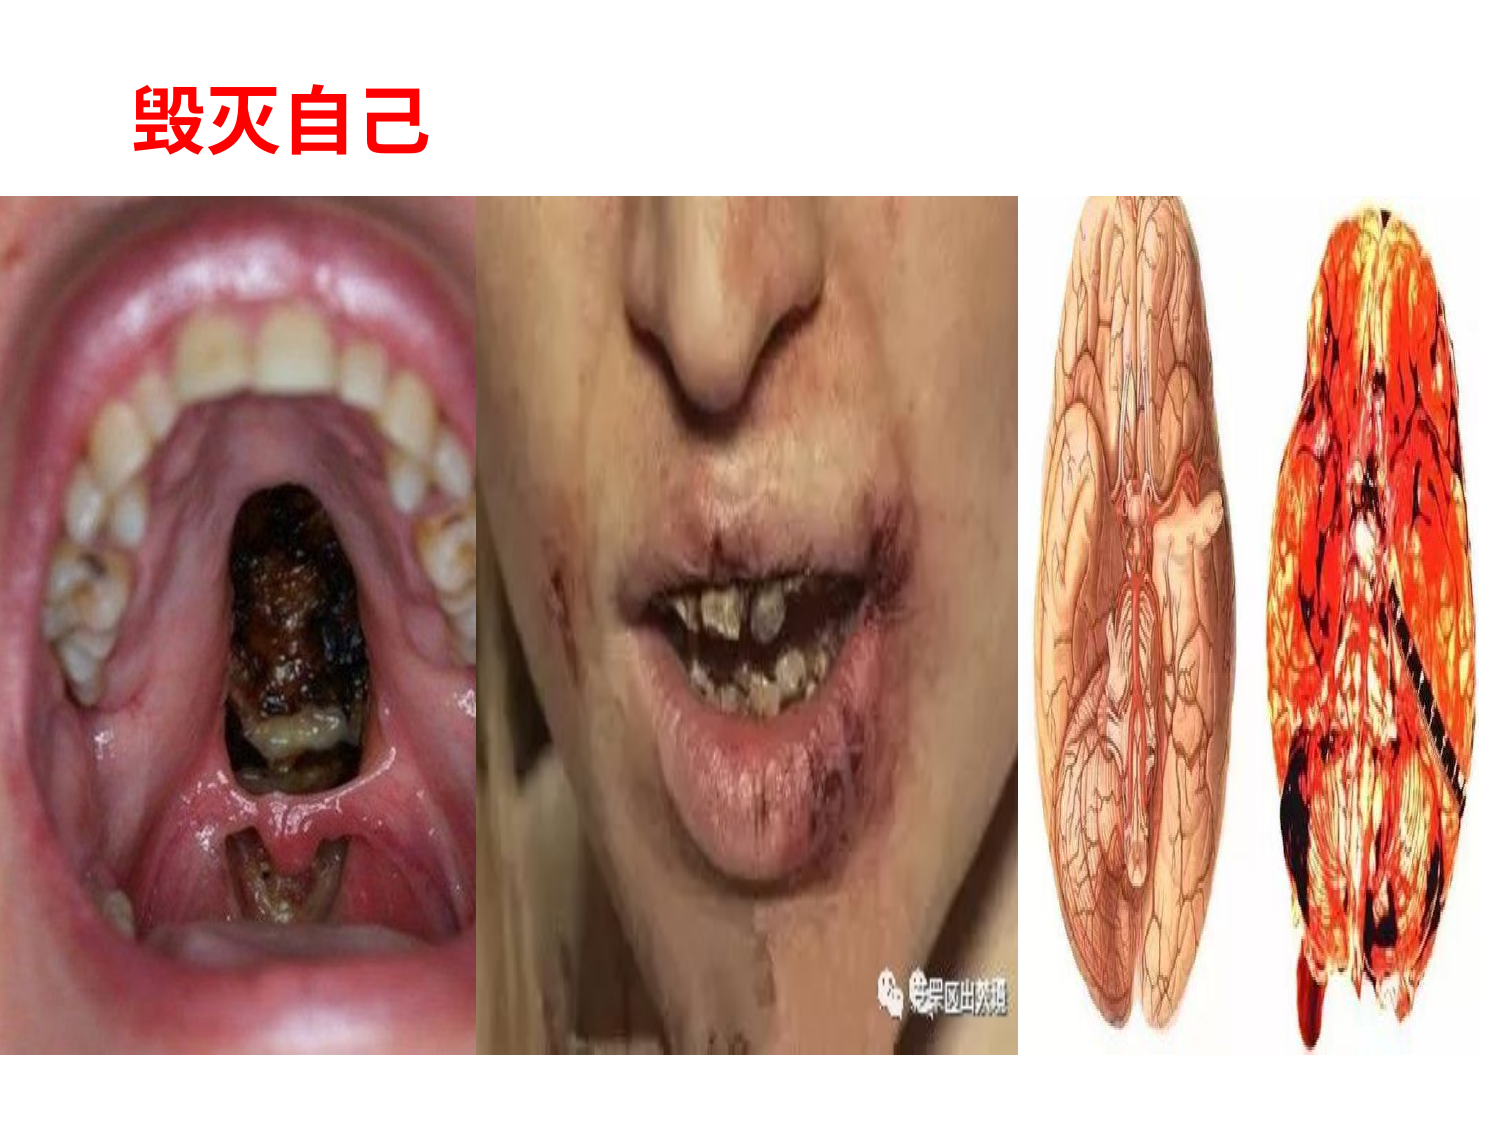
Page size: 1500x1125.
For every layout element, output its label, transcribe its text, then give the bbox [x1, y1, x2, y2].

picture [0, 195, 1480, 1055]
text_box 毁灭自己 [116, 66, 447, 172]
